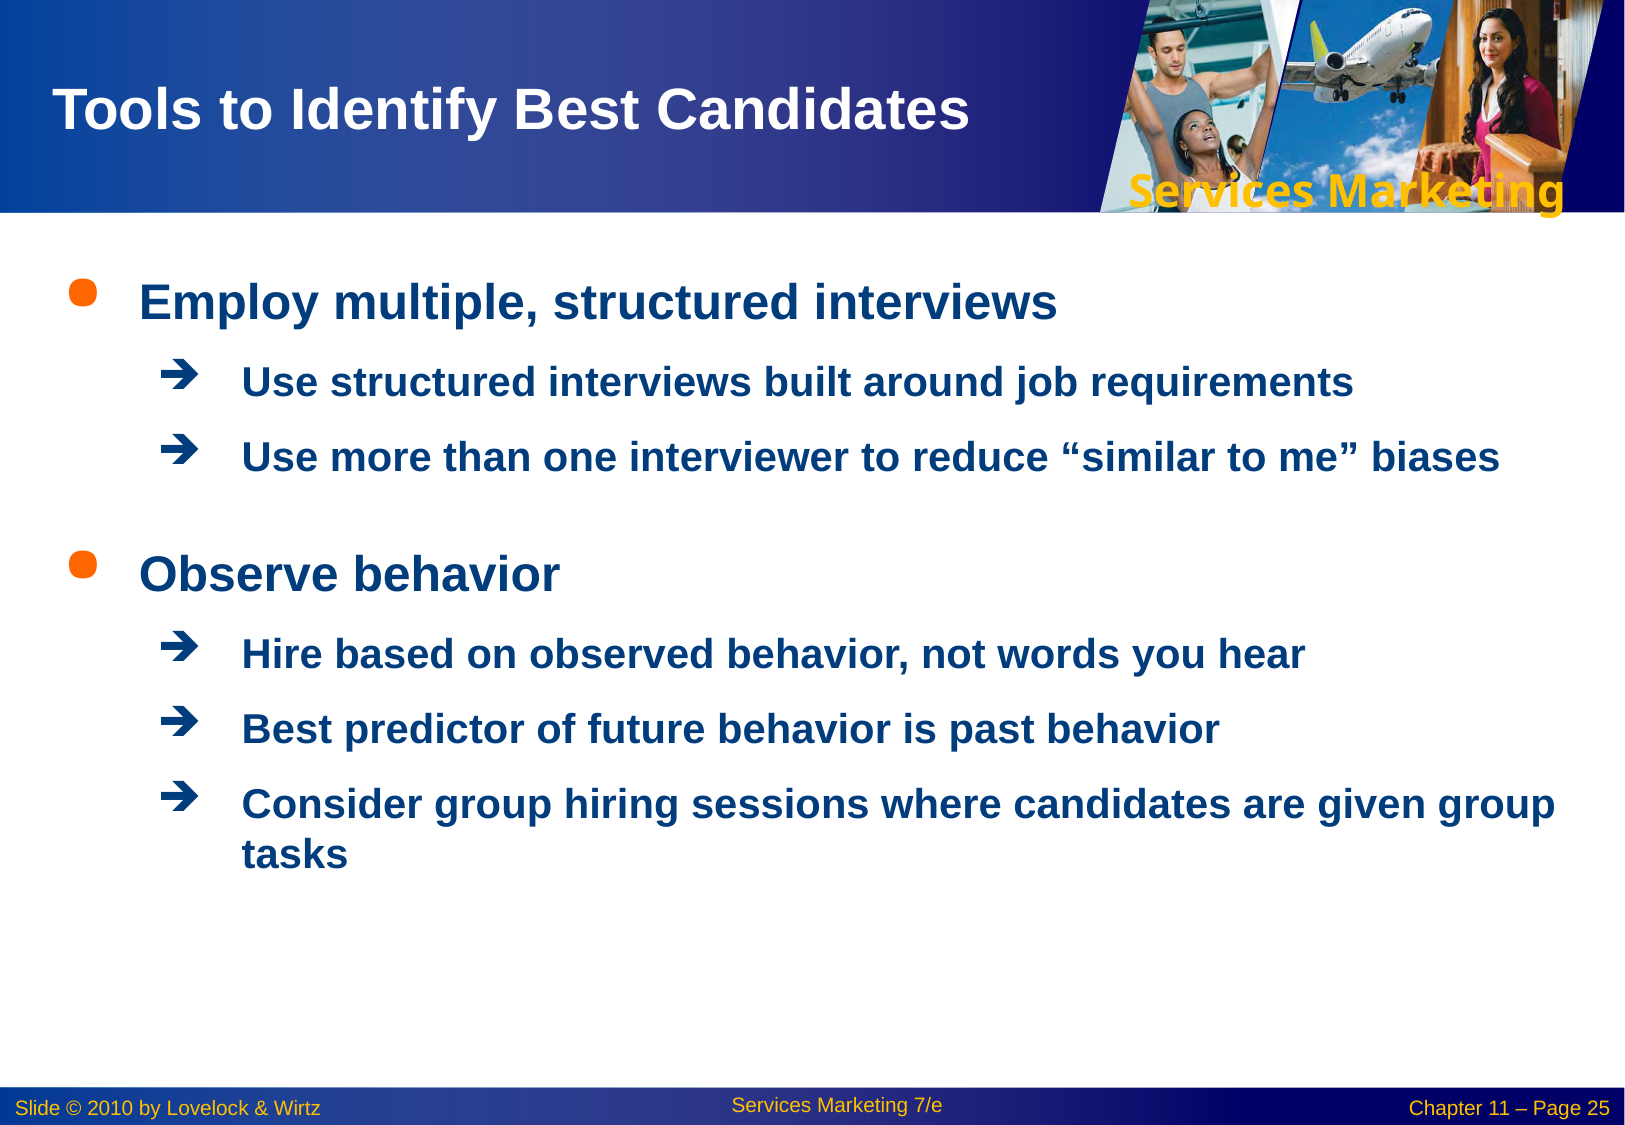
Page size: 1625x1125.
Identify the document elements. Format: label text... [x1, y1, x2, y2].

picture [1546, 187, 1556, 202]
list Employ multiple, structured interviews Use structured interviews built around job requirements Use more than one interviewer to reduce “similar to me” biases Observe behavior Hire based on observed behavior, not words you hear Best predictor of future behavior is past behavior Consider group hiring sessions where candidates are given group tasks [49, 261, 1588, 1051]
picture [1100, 0, 1604, 213]
title Tools to Identify Best Candidates [36, 37, 1088, 176]
picture [1162, 186, 1172, 192]
